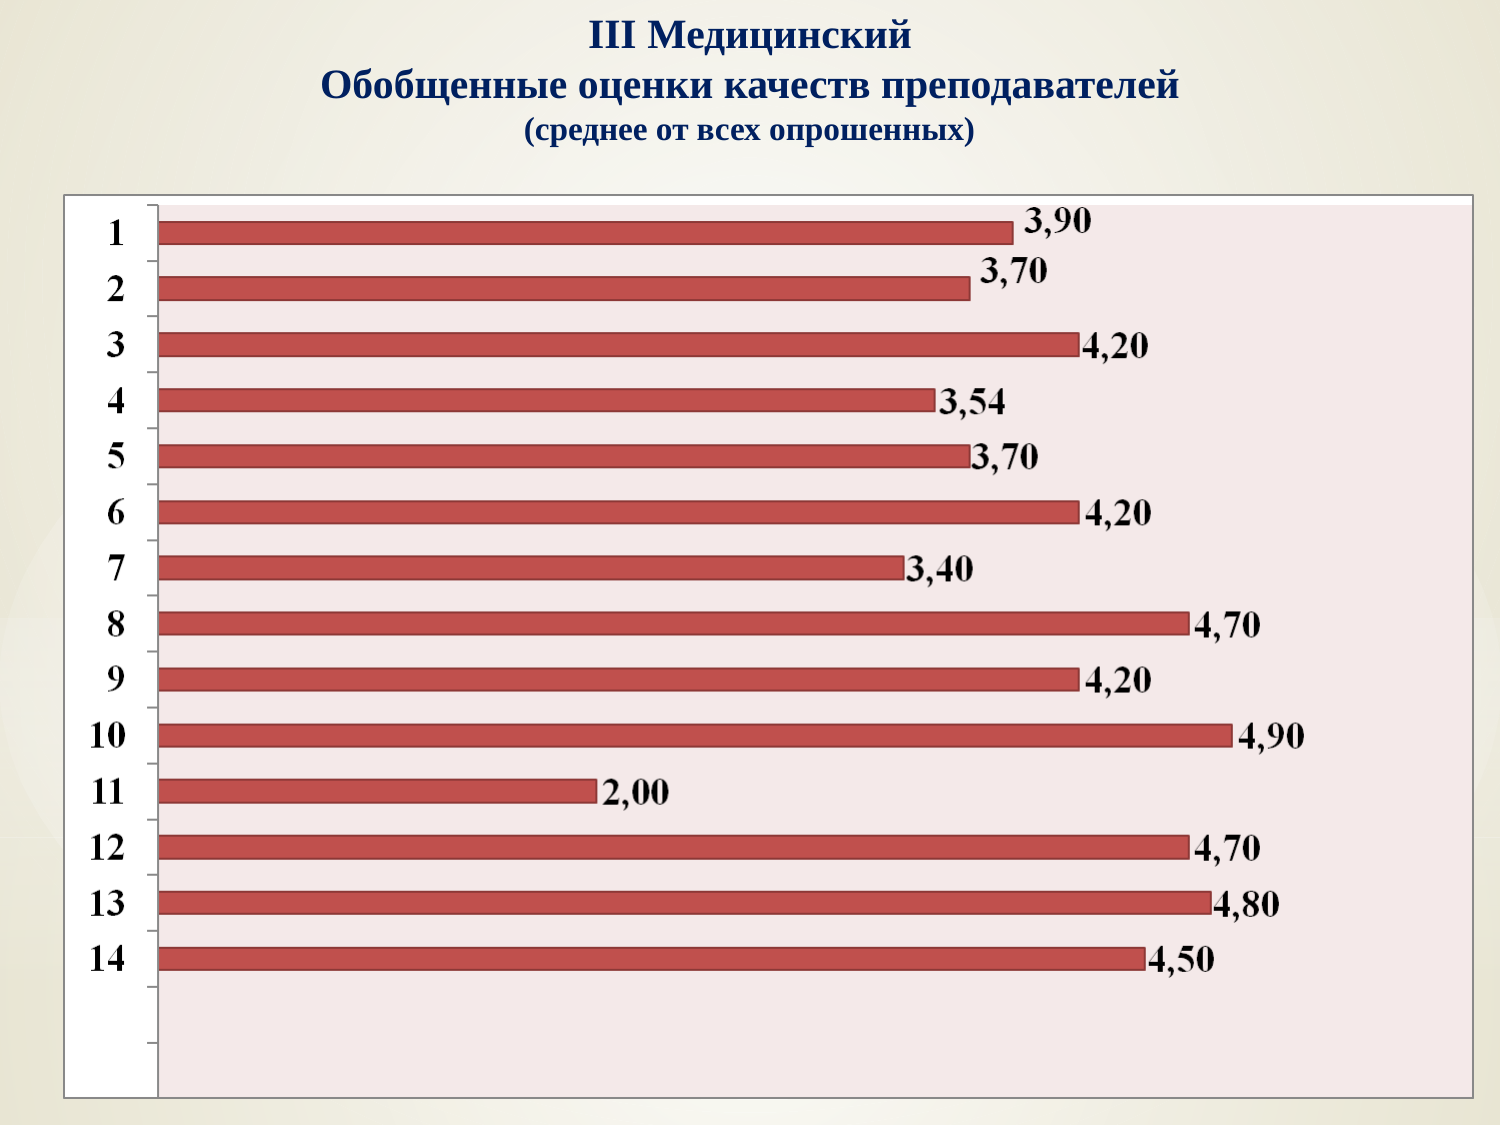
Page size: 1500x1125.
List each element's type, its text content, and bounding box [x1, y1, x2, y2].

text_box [55, 187, 1483, 1108]
text_box III Медицинский Обобщенные оценки качеств преподавателей (среднее от всех опрошенных) [0, 0, 1500, 155]
